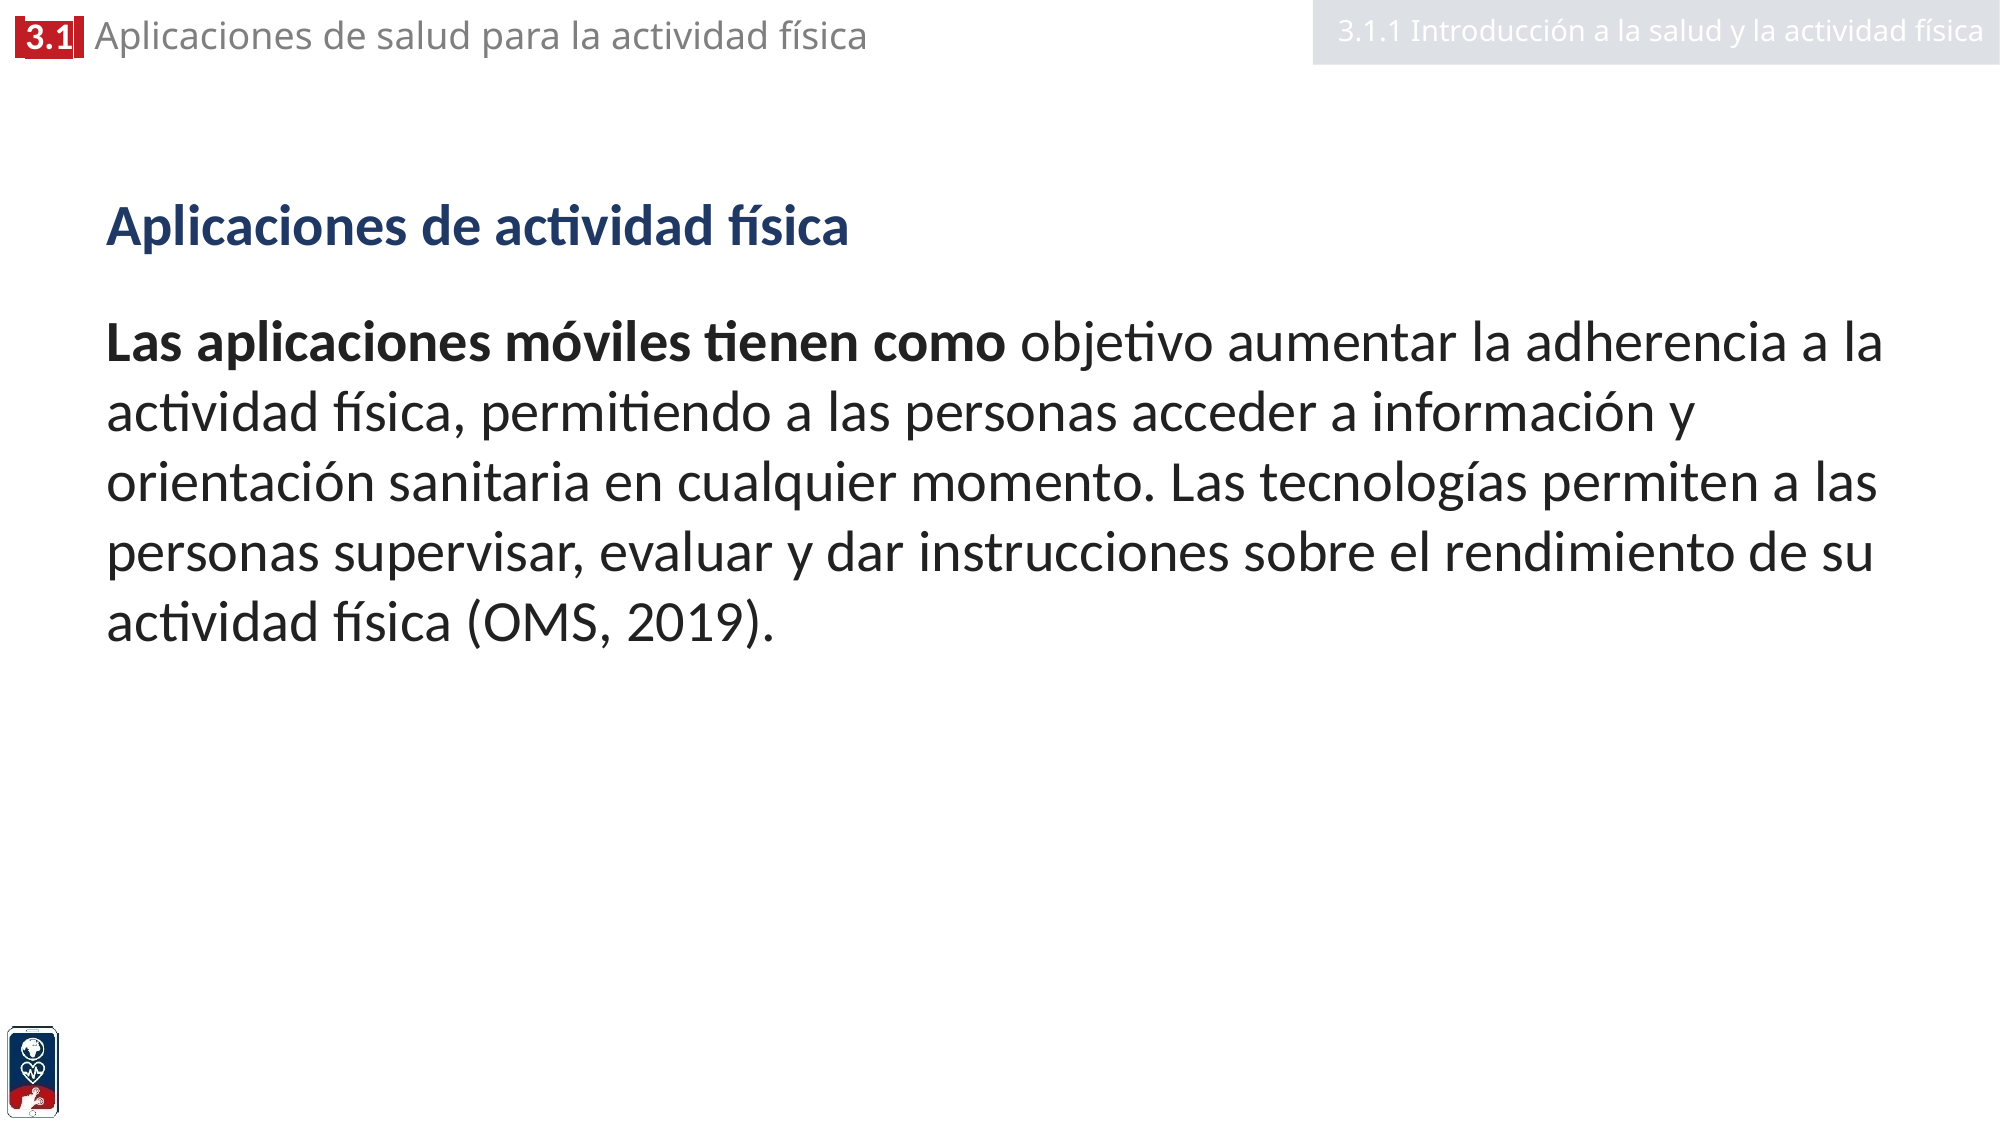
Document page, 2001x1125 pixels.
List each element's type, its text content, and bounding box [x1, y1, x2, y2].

picture [7, 1026, 59, 1118]
title Aplicaciones de actividad física [91, 177, 1961, 276]
text_box 3.1.1 Introducción a la salud y la actividad física [1312, 0, 2000, 65]
list Las aplicaciones móviles tienen como objetivo aumentar la adherencia a la actividad física, permitiendo a las personas acceder a información y orientación sanitaria en cualquier momento. Las tecnologías permiten a las personas supervisar, evaluar y dar instrucciones sobre el rendimiento de su actividad física (OMS, 2019). [91, 295, 1924, 1098]
